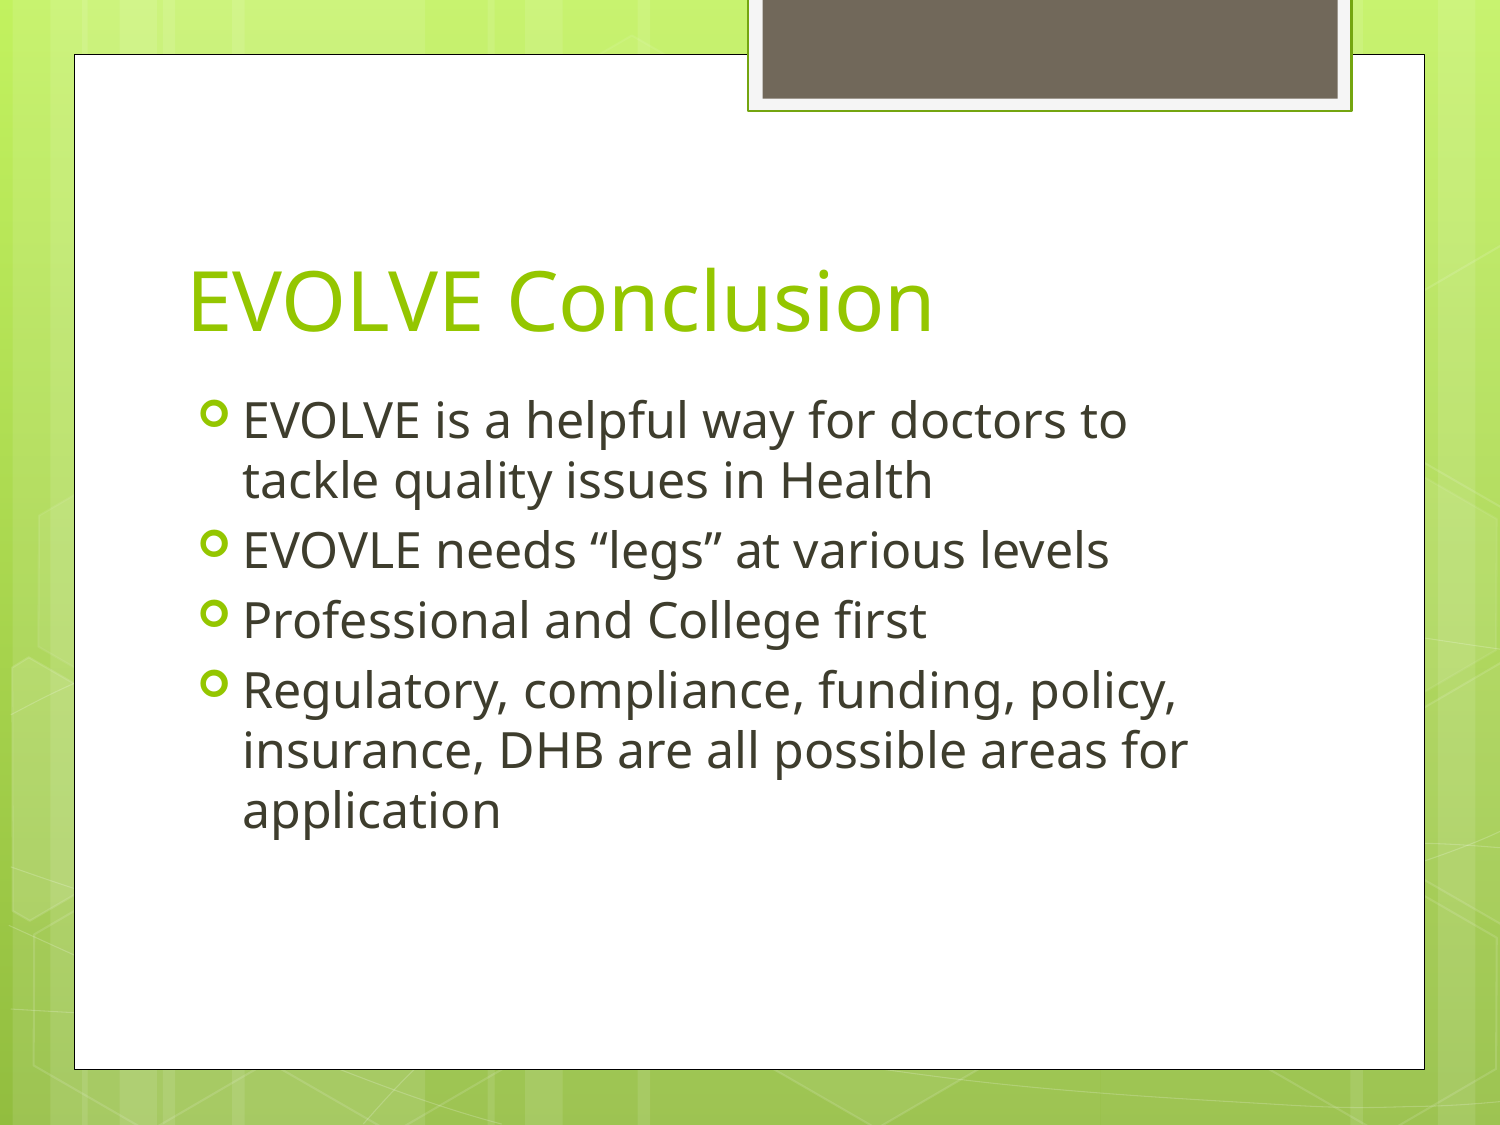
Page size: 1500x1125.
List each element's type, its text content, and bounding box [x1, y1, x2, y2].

list EVOLVE is a helpful way for doctors to tackle quality issues in Health EVOVLE needs “legs” at various levels Professional and College first Regulatory, compliance, funding, policy, insurance, DHB are all possible areas for application [171, 381, 1283, 957]
title EVOLVE Conclusion [171, 168, 1324, 357]
